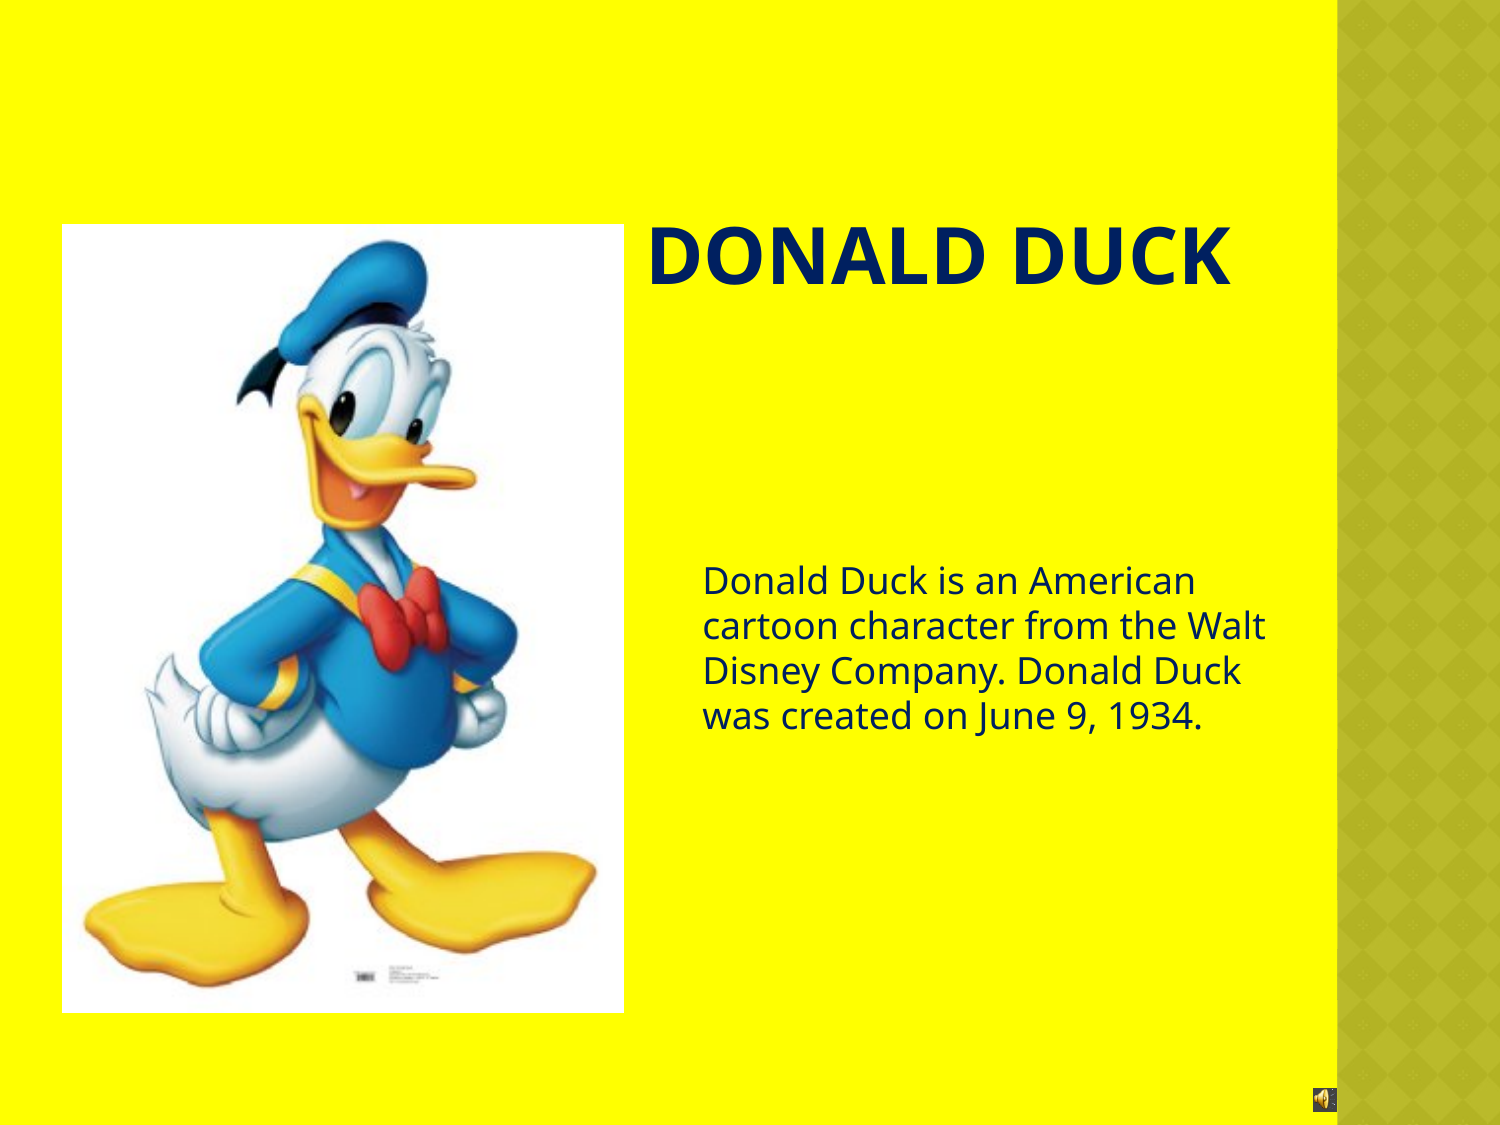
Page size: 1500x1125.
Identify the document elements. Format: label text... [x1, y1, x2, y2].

picture [62, 224, 624, 1013]
text_box Donald Duck is an American cartoon character from the Walt Disney Company. Donald Duck was created on June 9, 1934. [687, 549, 1288, 745]
title Donald Duck [637, 112, 1300, 300]
picture [1312, 1087, 1338, 1113]
